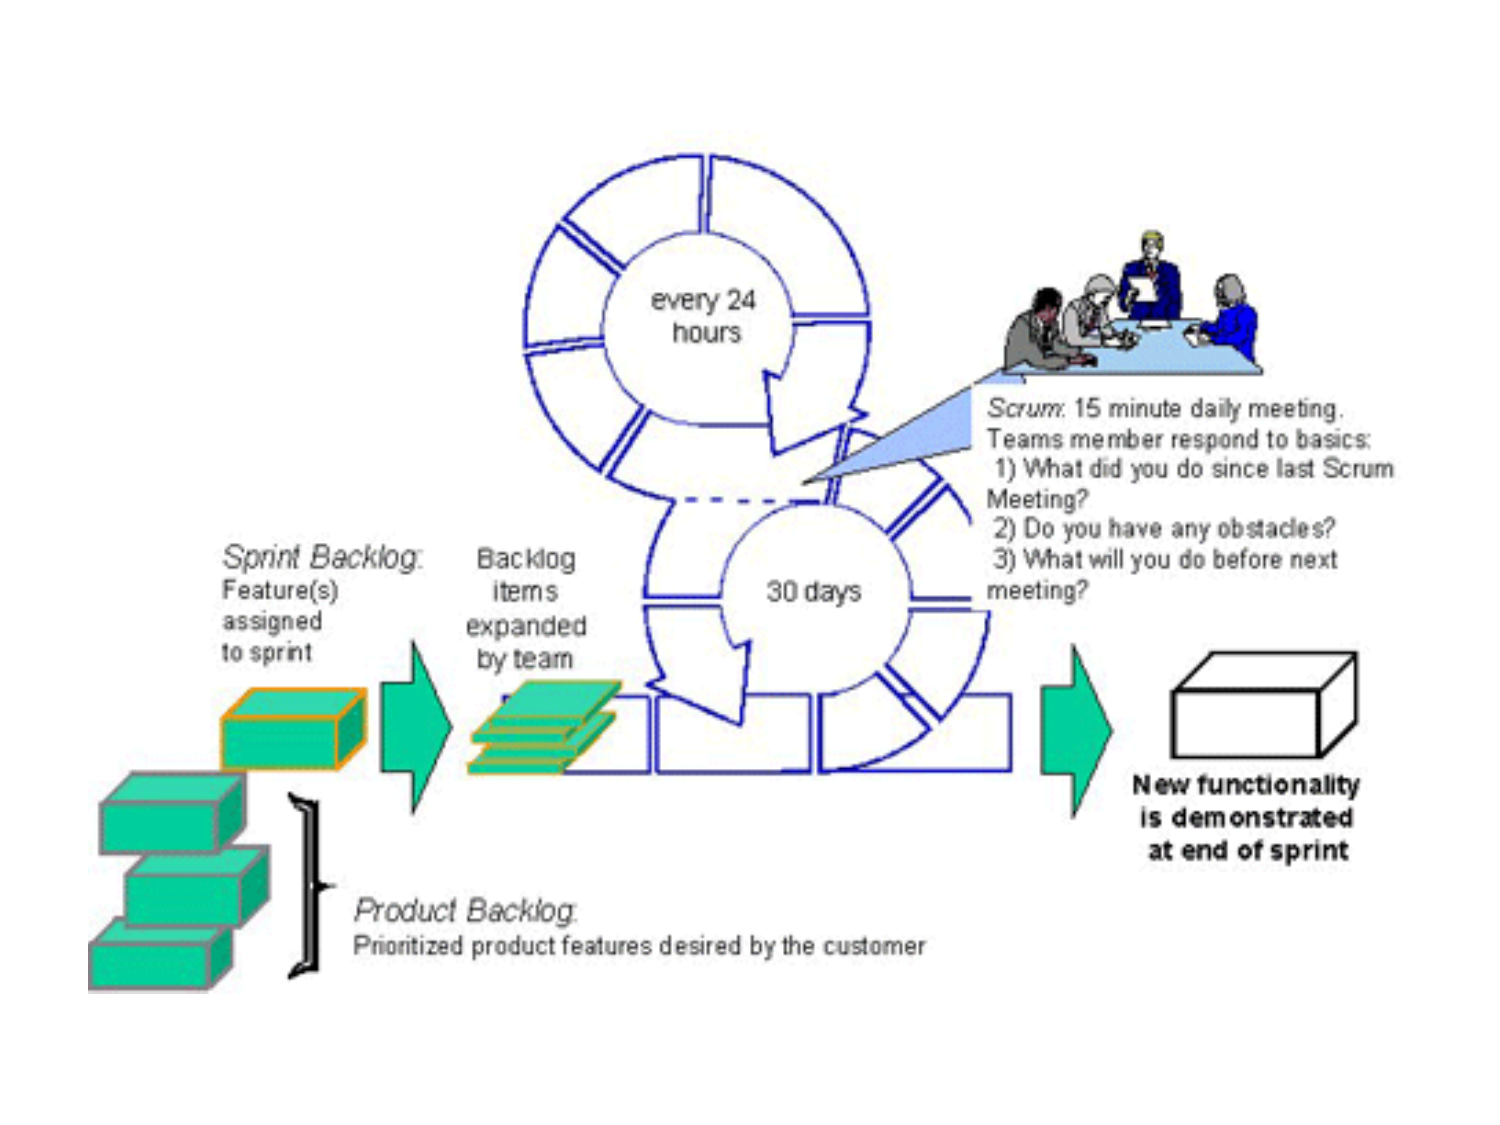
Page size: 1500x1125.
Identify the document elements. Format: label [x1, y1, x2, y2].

picture [88, 101, 1465, 994]
